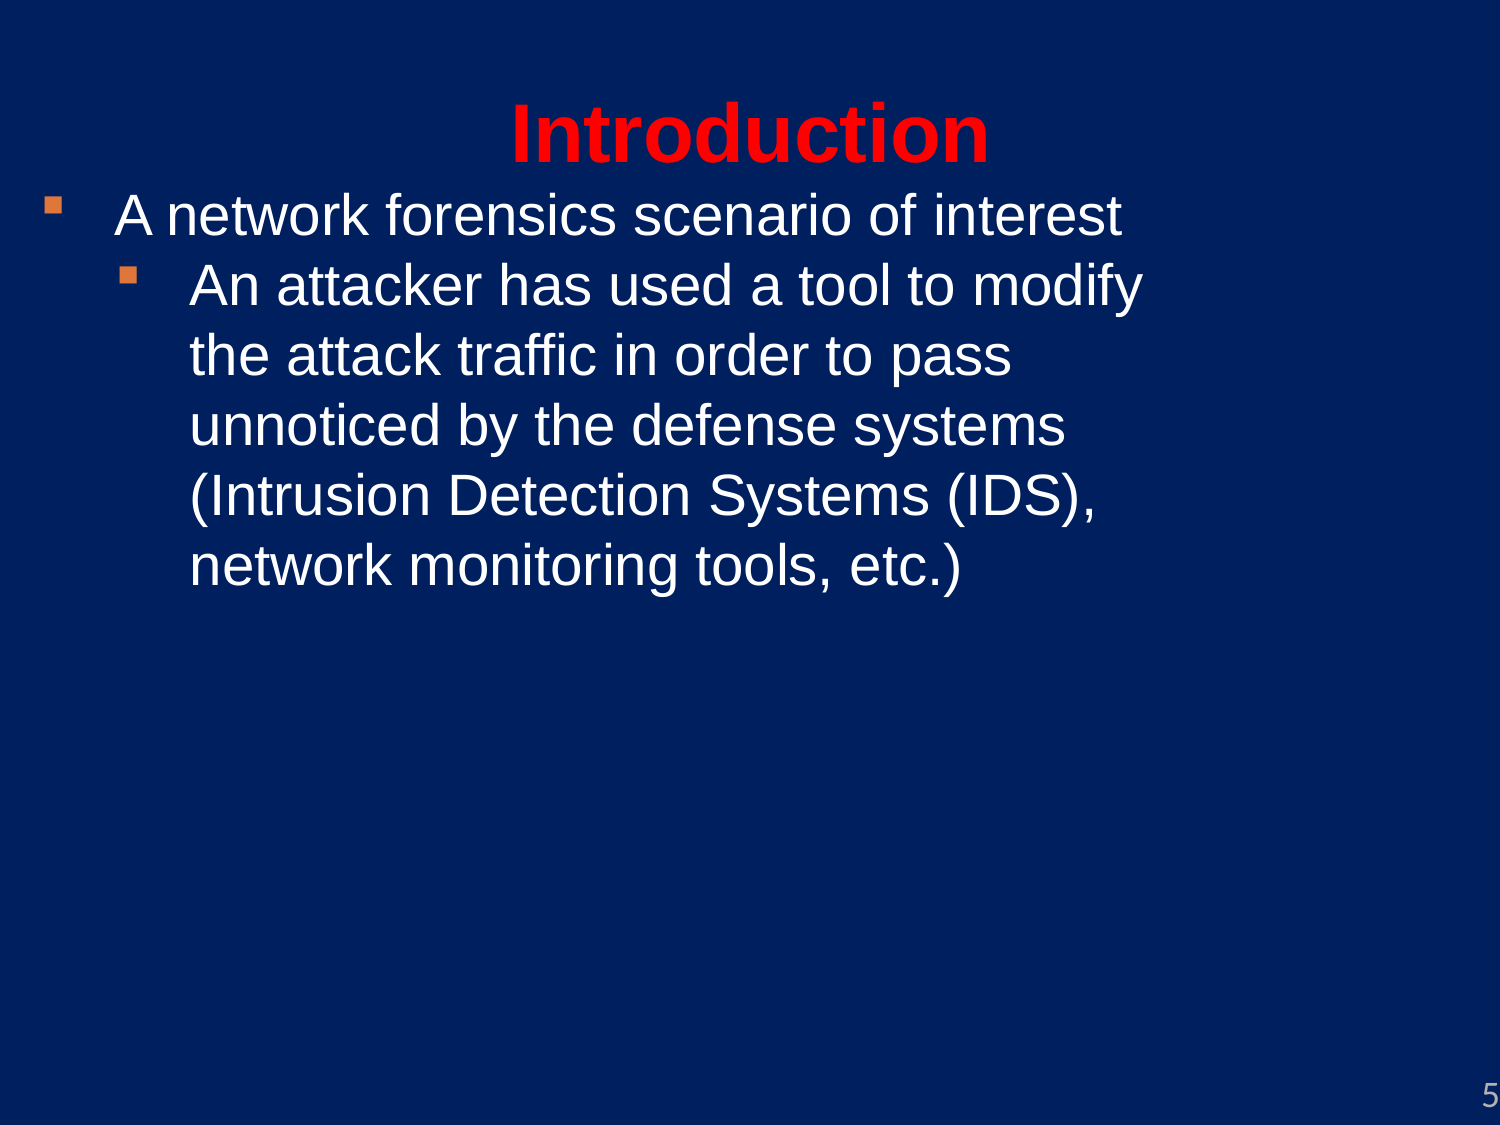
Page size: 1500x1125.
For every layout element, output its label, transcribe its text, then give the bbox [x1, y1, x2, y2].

text_box A network forensics scenario of interest An attacker has used a tool to modify the attack traffic in order to pass unnoticed by the defense systems (Intrusion Detection Systems (IDS), network monitoring tools, etc.) [37, 177, 1226, 598]
slide_number 5 [1437, 1069, 1500, 1125]
title Introduction [44, 53, 1456, 267]
